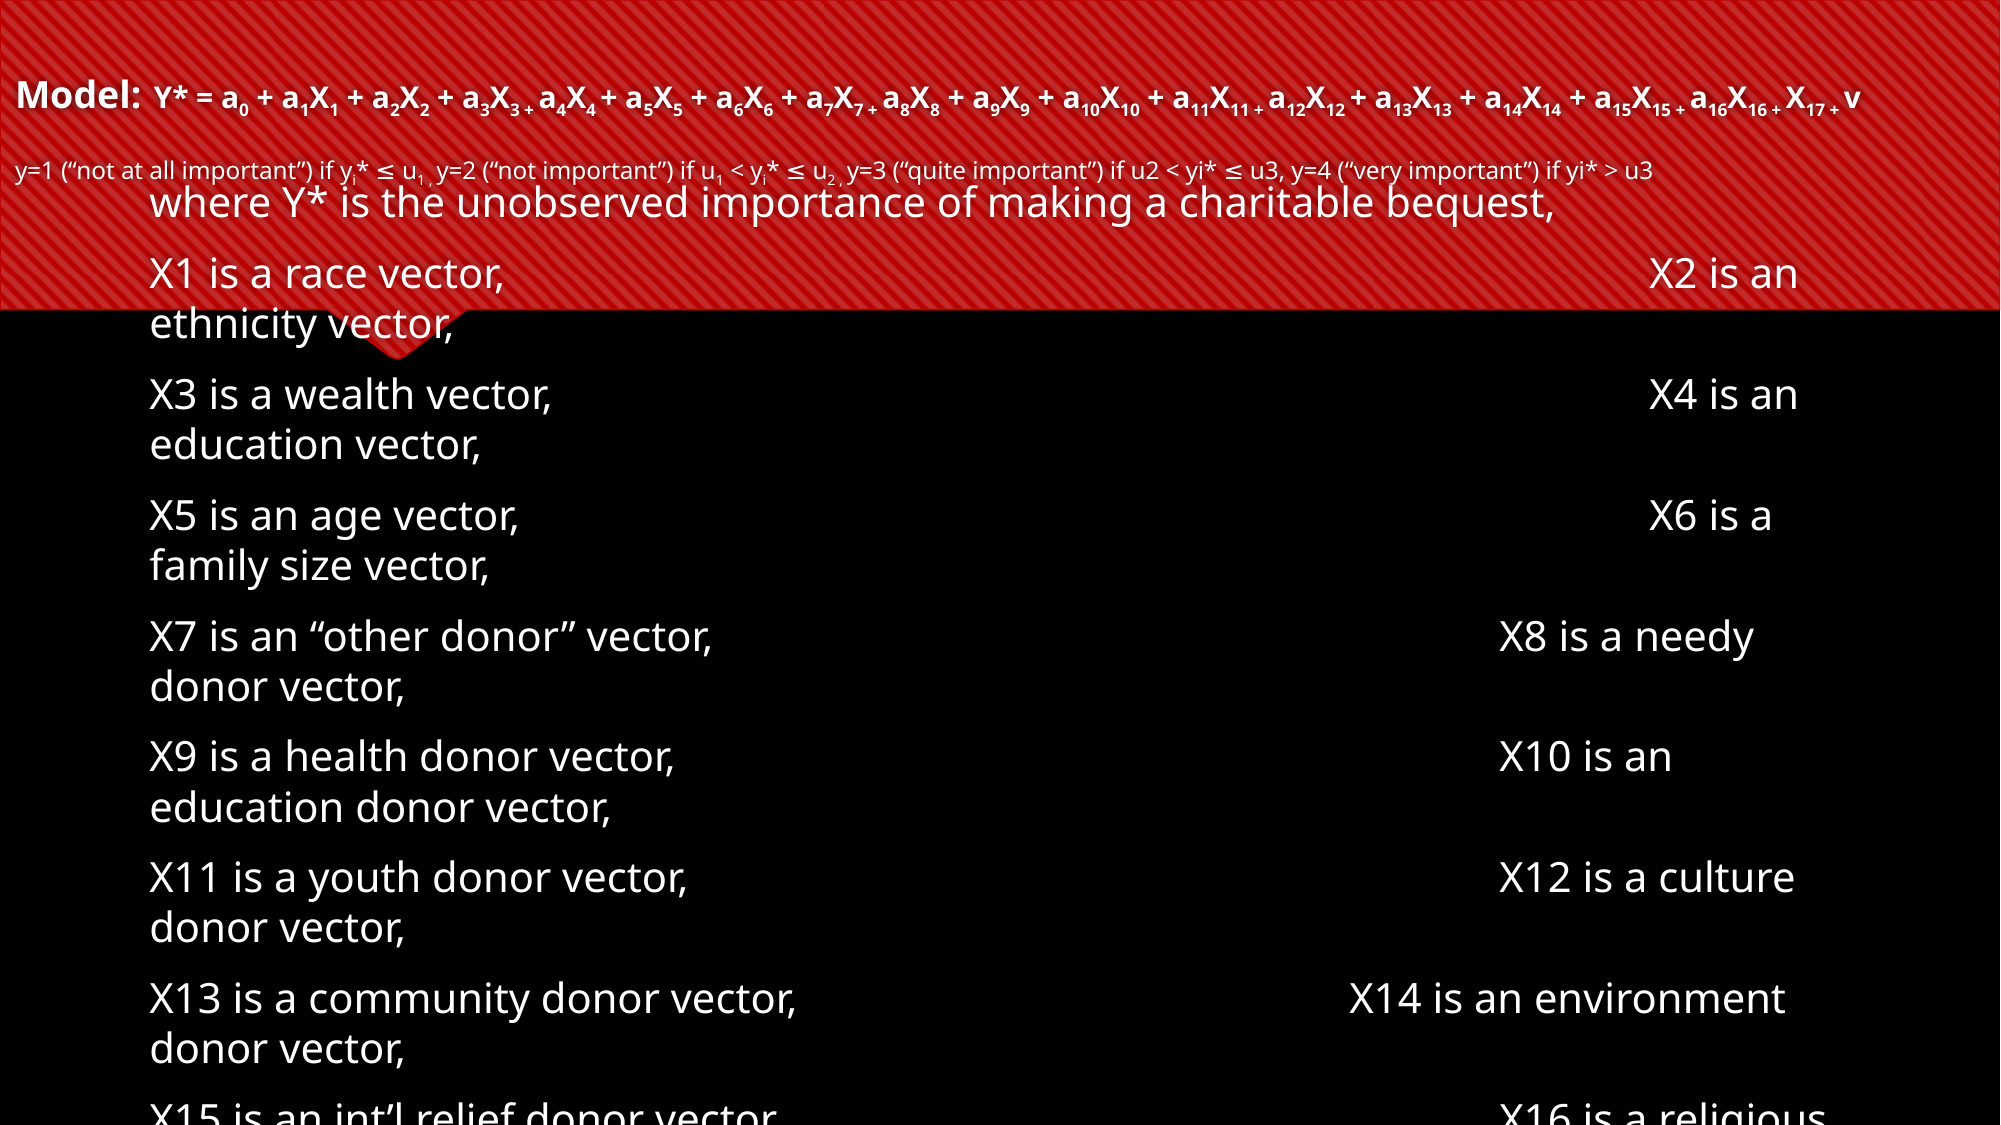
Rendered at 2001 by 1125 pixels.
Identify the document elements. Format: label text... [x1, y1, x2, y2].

title Model: Y* = a0 + a1X1 + a2X2 + a3X3 + a4X4 + a5X5 + a6X6 + a7X7 + a8X8 + a9X9 + a10X10 + a11X11 + a12X12 + a13X13 + a14X14 + a15X15 + a16X16 + X17 + v y=1 (“not at all important”) if yi* ≤ u1 , y=2 (“not important”) if u1 < yi* ≤ u2 , y=3 (“quite important”) if u2 < yi* ≤ u3, y=4 (“very important”) if yi* > u3 [0, 0, 2000, 291]
list where Y* is the unobserved importance of making a charitable bequest, X1 is a race vector, X2 is an ethnicity vector, X3 is a wealth vector, X4 is an education vector, X5 is an age vector, X6 is a family size vector, X7 is an “other donor” vector, X8 is a needy donor vector, X9 is a health donor vector, X10 is an education donor vector, X11 is a youth donor vector, X12 is a culture donor vector, X13 is a community donor vector, X14 is an environment donor vector, X15 is an int’l relief donor vector, X16 is a religious donor vector, and X17 is a multi-purpose donor vector [134, 364, 1885, 1076]
